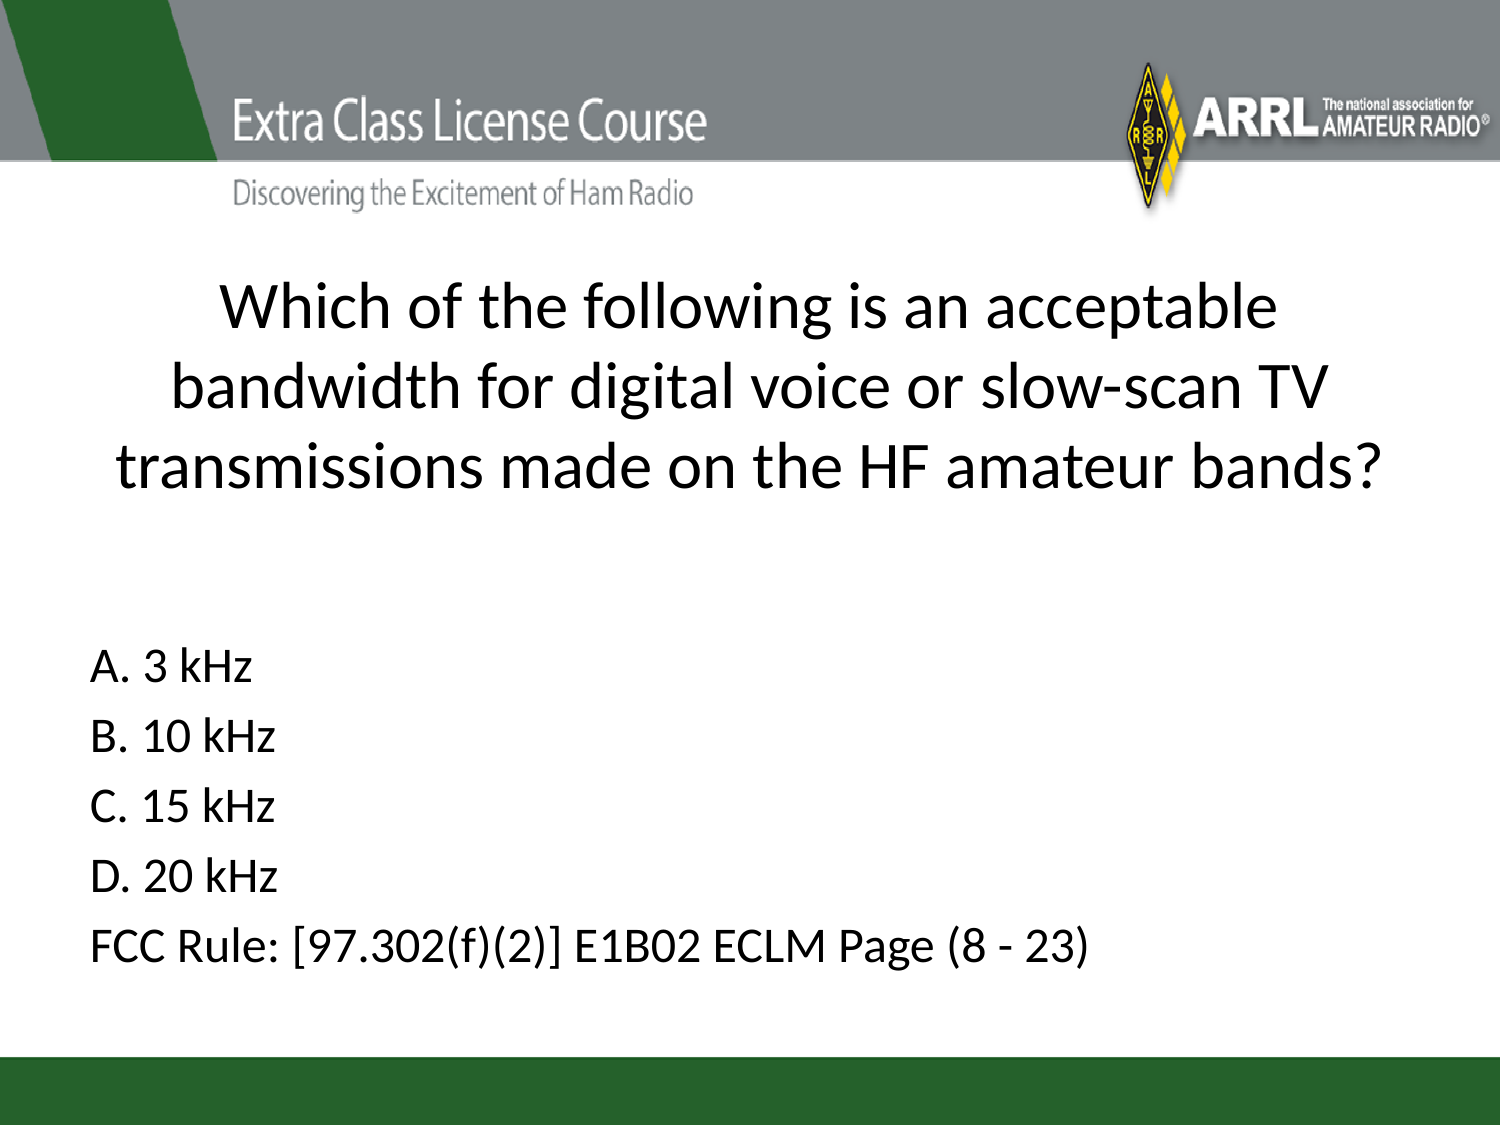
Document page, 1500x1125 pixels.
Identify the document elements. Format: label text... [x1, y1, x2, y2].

title Which of the following is an acceptable bandwidth for digital voice or slow-scan TV transmissions made on the HF amateur bands? [75, 254, 1425, 443]
picture [0, 0, 1500, 1125]
list A. 3 kHz B. 10 kHz C. 15 kHz D. 20 kHz FCC Rule: [97.302(f)(2)] E1B02 ECLM Page (8 - 23) [75, 624, 1425, 1000]
